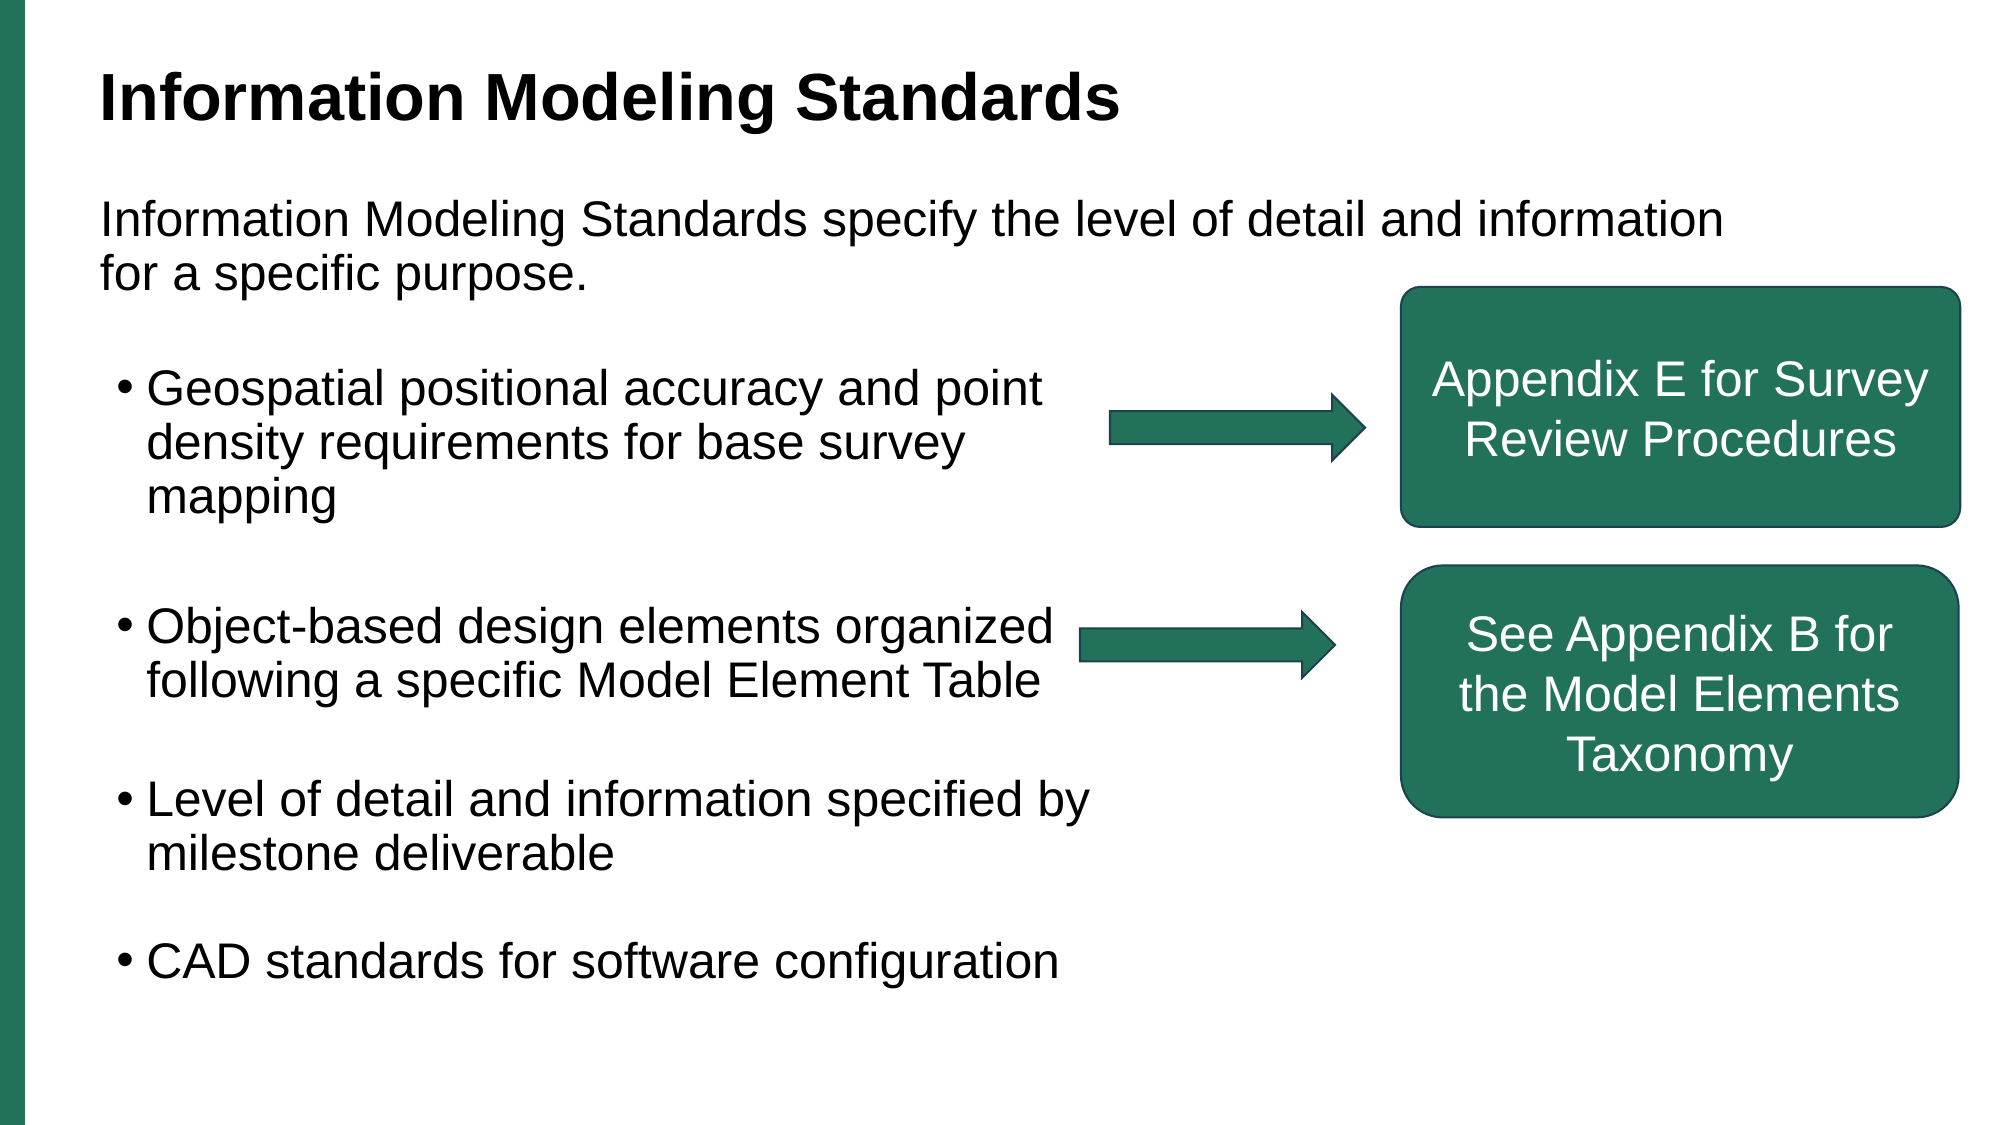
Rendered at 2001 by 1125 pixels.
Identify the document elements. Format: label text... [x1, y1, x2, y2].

text_box Appendix E for Survey Review Procedures [1399, 285, 1962, 528]
text_box See Appendix B for the Model Elements Taxonomy [1399, 564, 1960, 819]
text_box Geospatial positional accuracy and point density requirements for base survey mapping [41, 362, 1131, 540]
text_box [1078, 609, 1337, 681]
list Information Modeling Standards specify the level of detail and information for a specific purpose. [99, 193, 1791, 315]
text_box Level of detail and information specified by milestone deliverable CAD standards for software configuration [41, 713, 1131, 1016]
title Information Modeling Standards [99, 62, 1900, 200]
text_box [1108, 392, 1367, 464]
text_box Object-based design elements organized following a specific Model Element Table [41, 540, 1131, 713]
